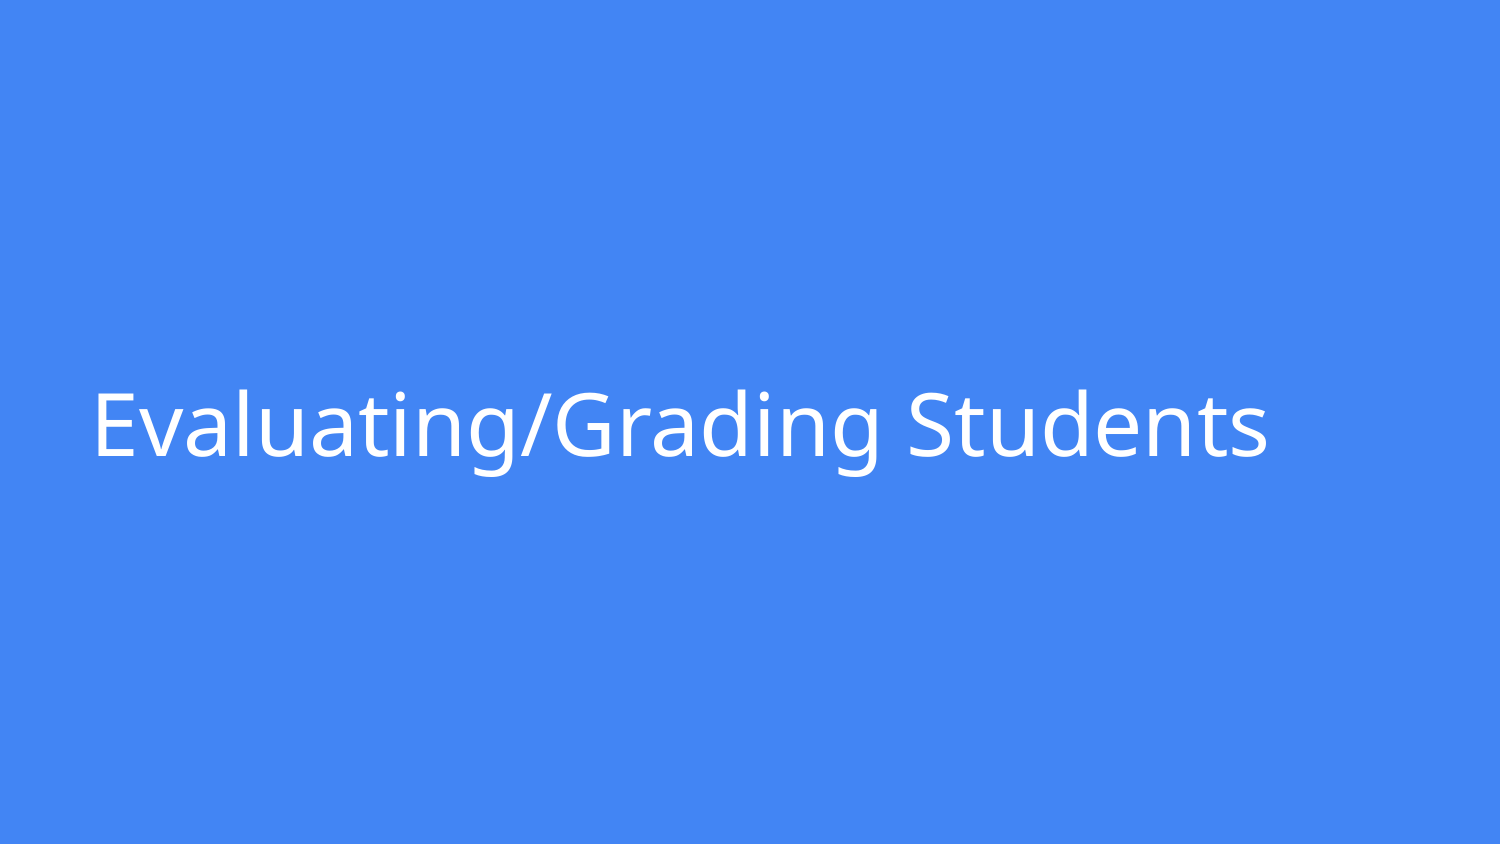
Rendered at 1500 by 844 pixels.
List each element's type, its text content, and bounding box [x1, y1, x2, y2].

title Evaluating/Grading Students [75, 338, 1425, 505]
